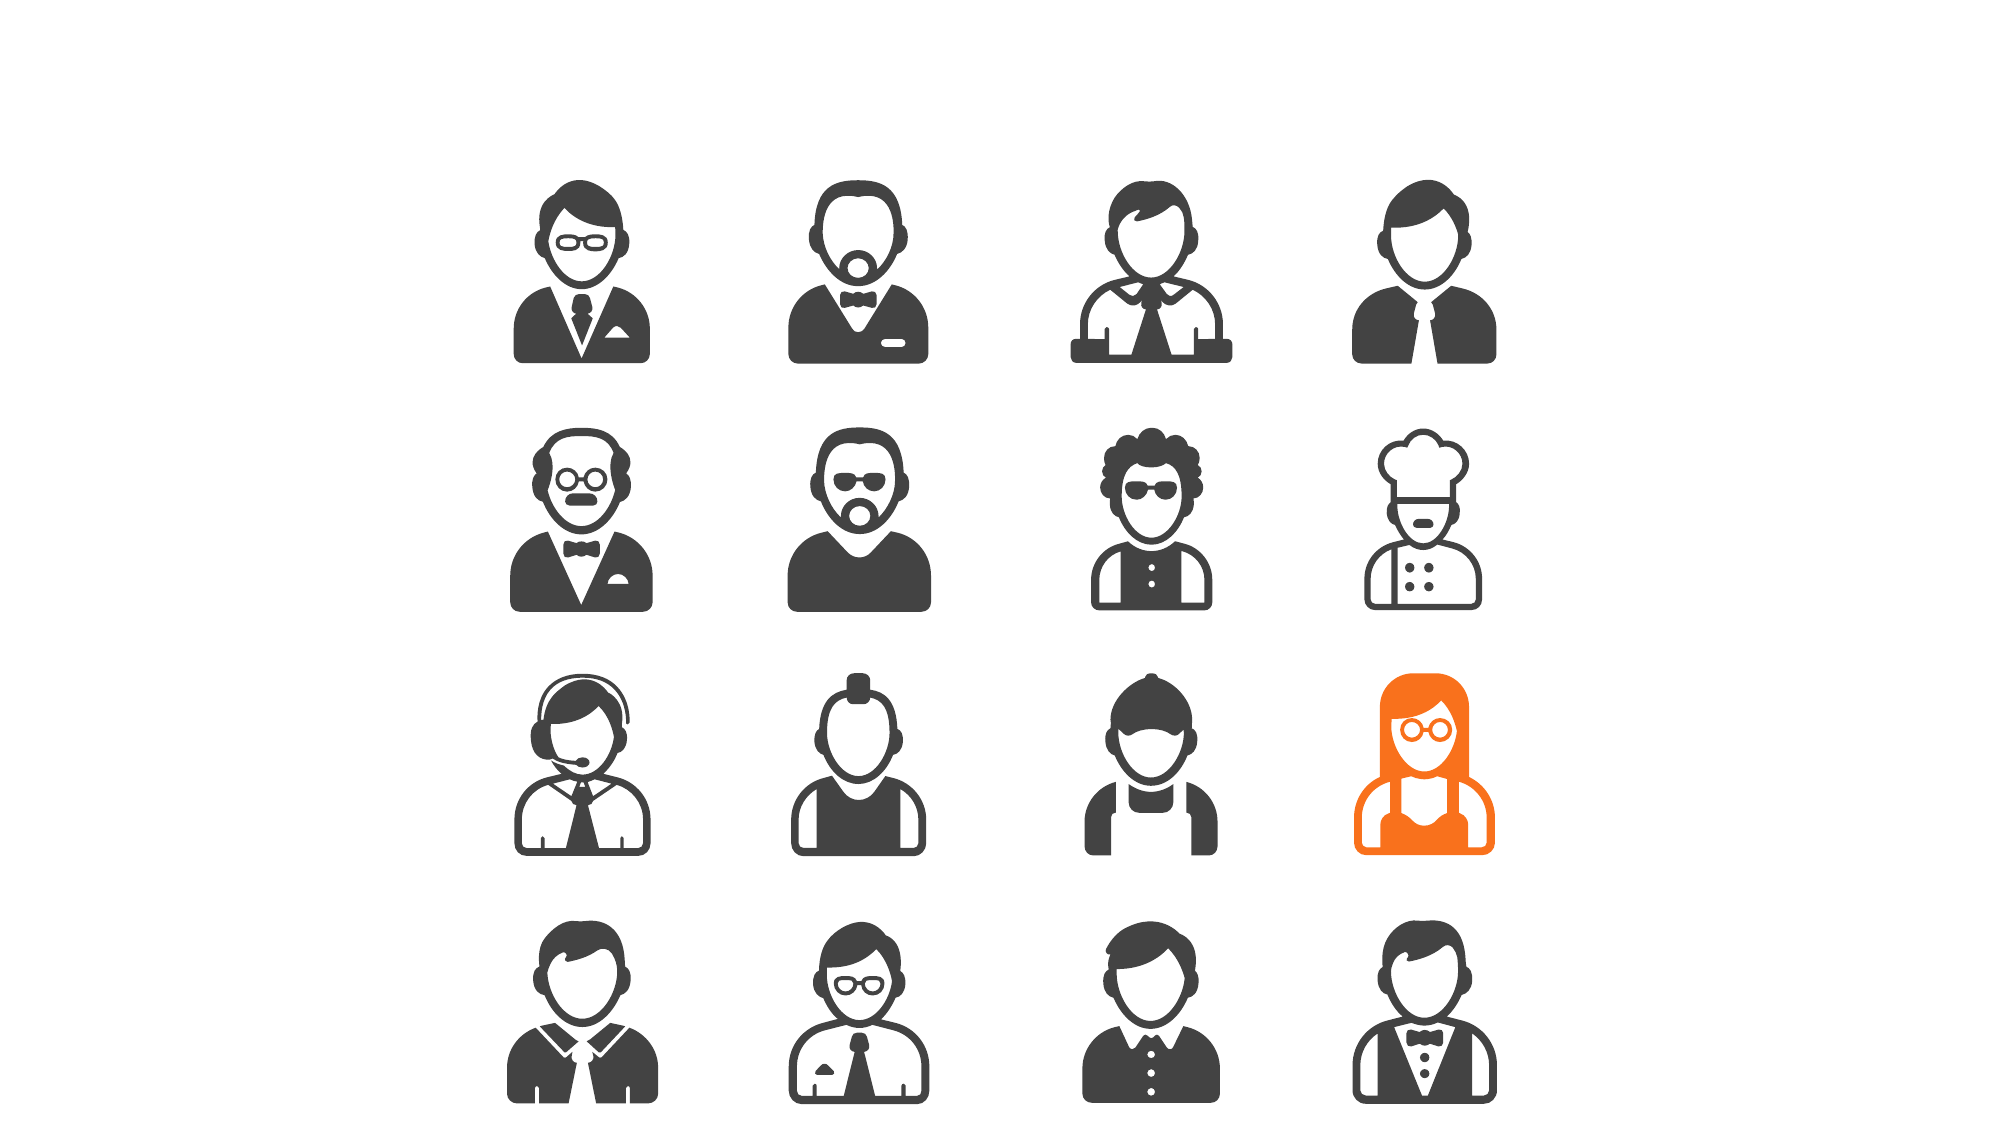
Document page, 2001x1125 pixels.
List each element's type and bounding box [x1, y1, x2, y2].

text_box [506, 918, 659, 1104]
text_box [1352, 918, 1498, 1105]
text_box [787, 427, 932, 612]
text_box [788, 179, 929, 364]
text_box [1090, 427, 1213, 611]
text_box [513, 168, 651, 364]
text_box [1351, 167, 1497, 364]
text_box [788, 911, 930, 1105]
text_box [1082, 909, 1221, 1104]
text_box [1084, 673, 1218, 856]
text_box [509, 427, 653, 612]
text_box [514, 673, 651, 856]
text_box [790, 673, 927, 857]
text_box [1070, 180, 1233, 363]
text_box [1364, 428, 1483, 611]
text_box [1353, 673, 1496, 856]
